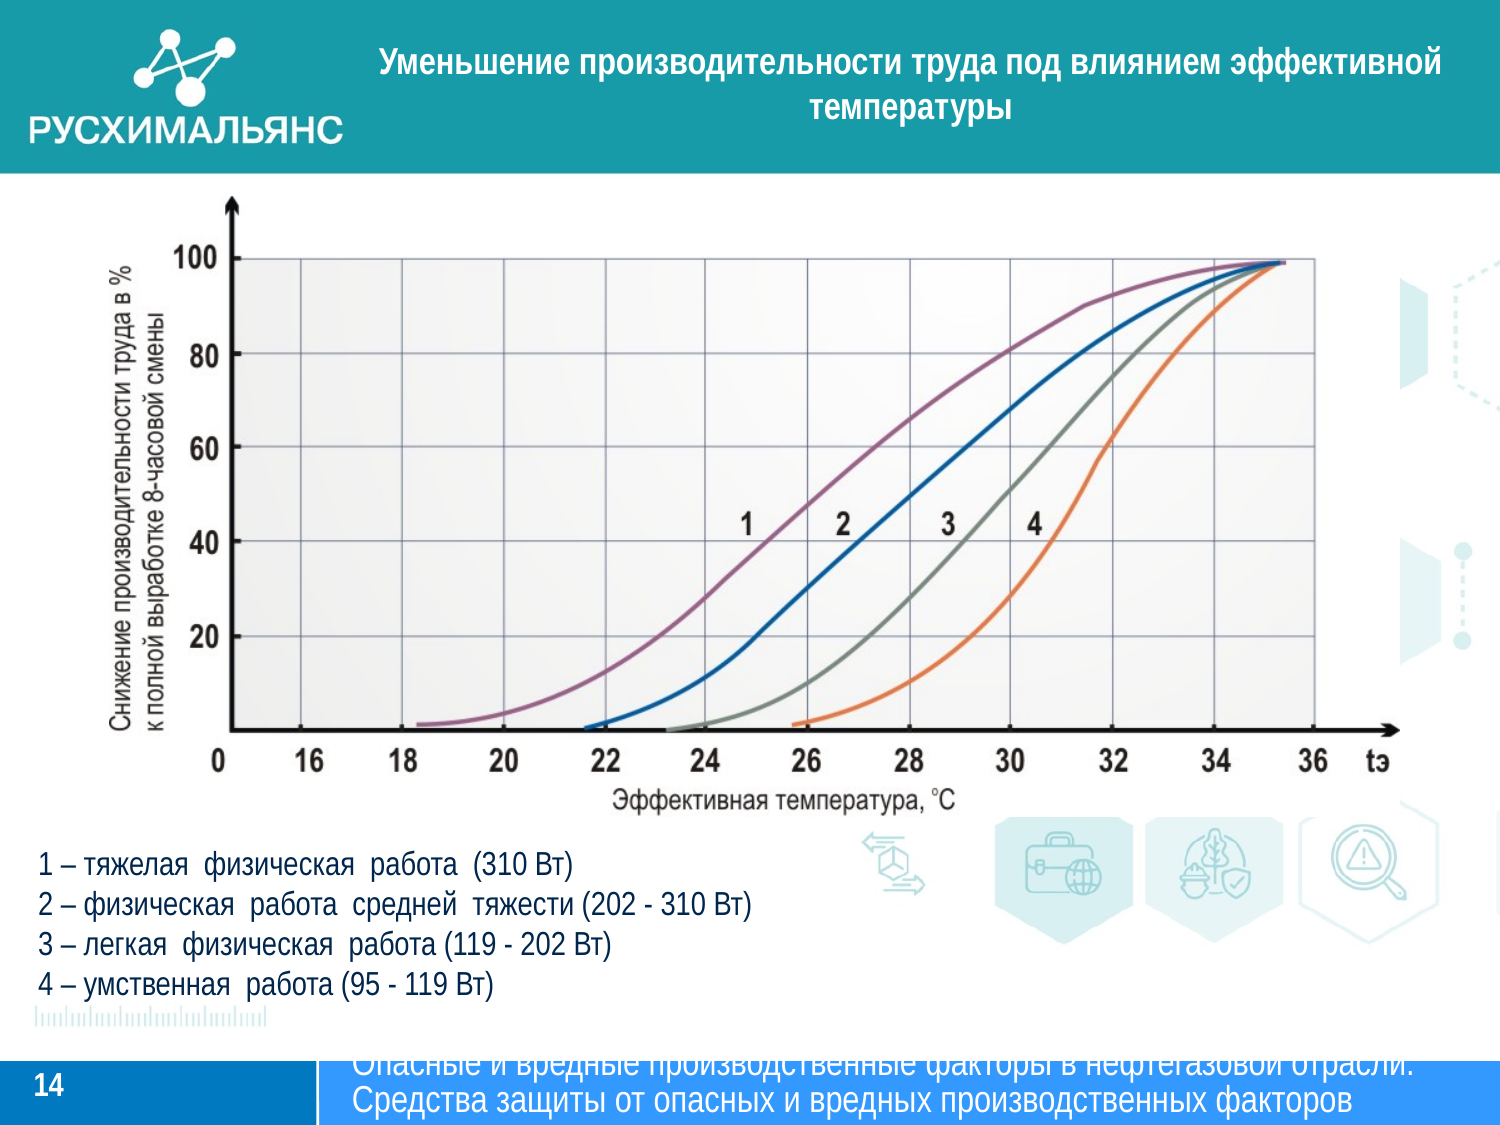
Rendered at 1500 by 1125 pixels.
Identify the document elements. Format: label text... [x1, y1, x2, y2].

slide_number 13 [33, 1068, 278, 1122]
picture [0, 0, 1500, 1061]
footer Опасные и вредные производственные факторы в нефтегазовой отрасли. Средства защиты от опасных и вредных производственных факторов [351, 1067, 1500, 1122]
